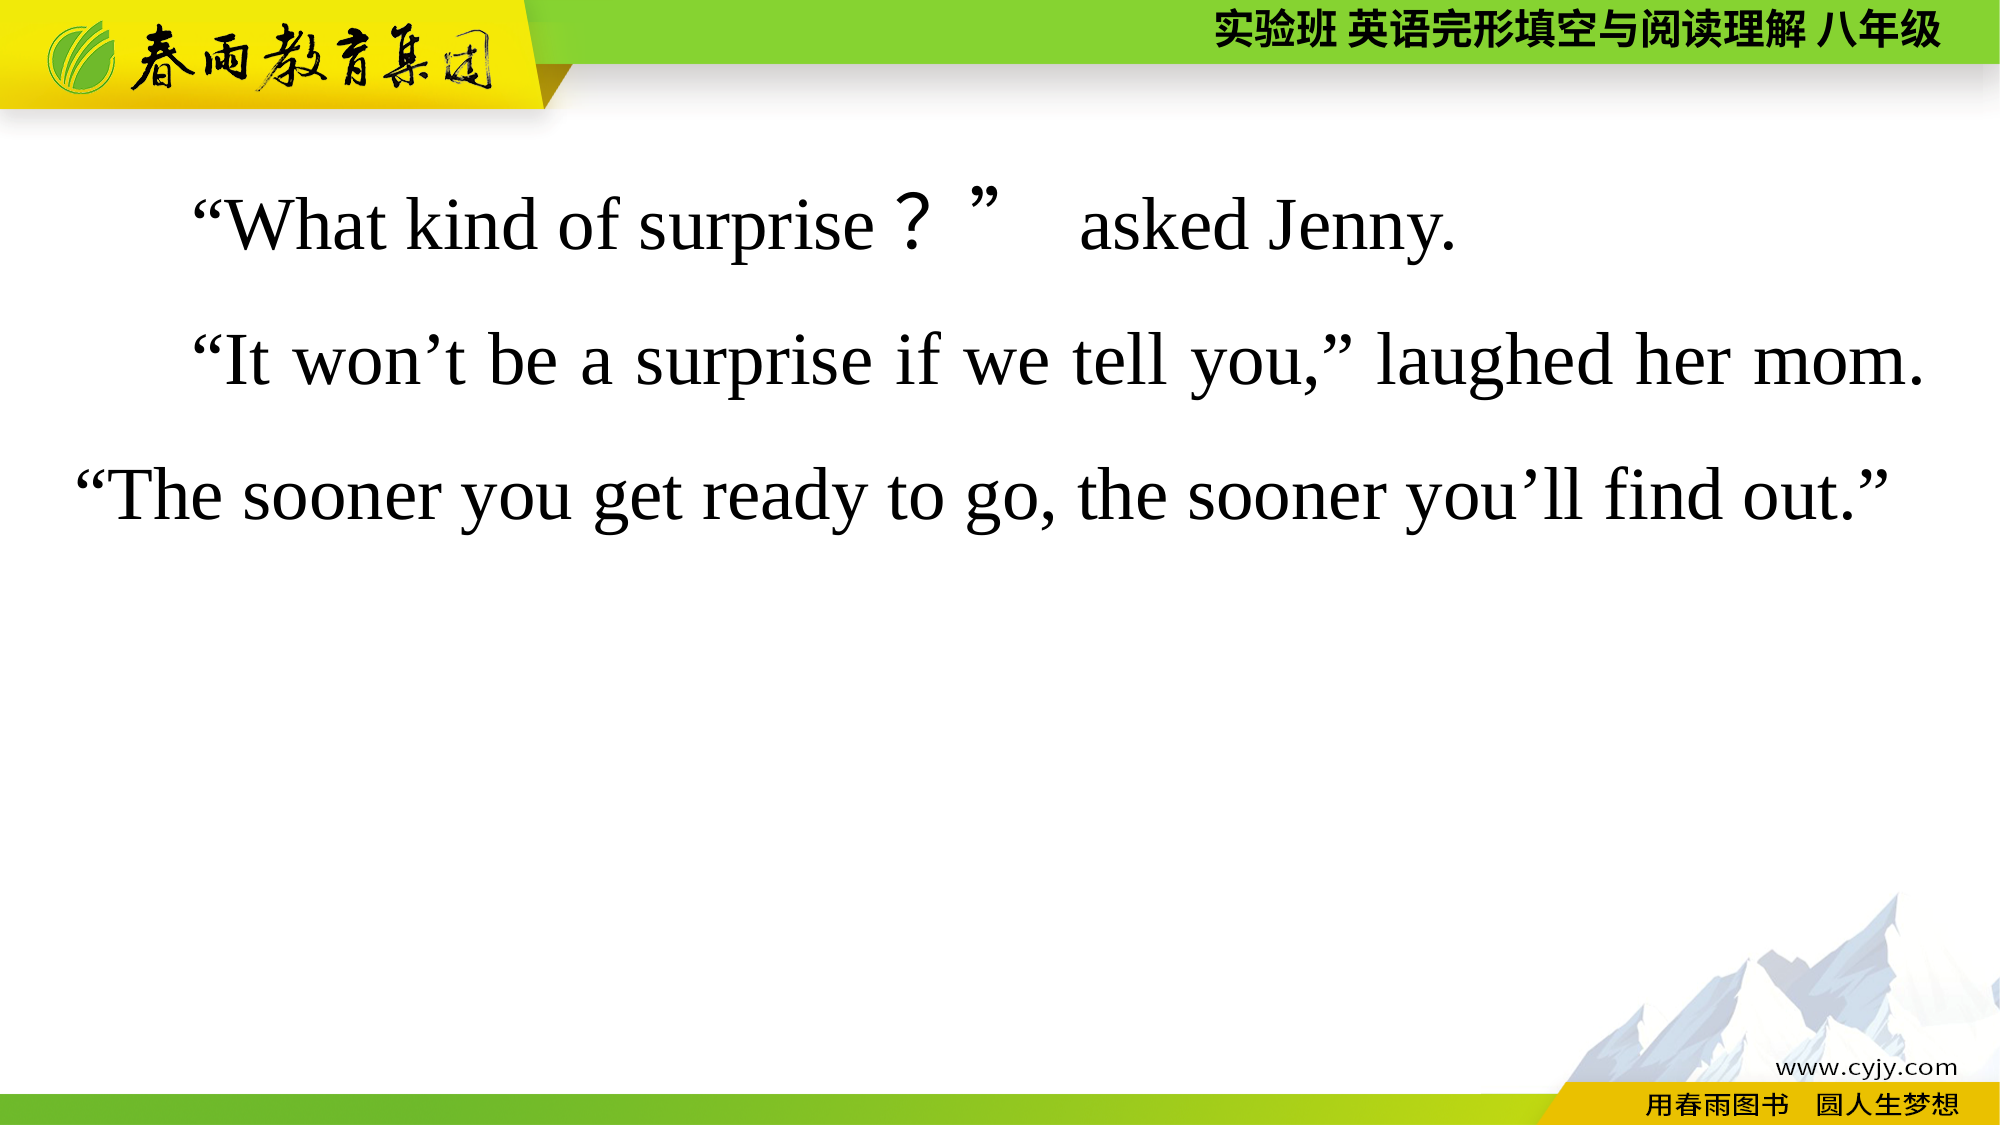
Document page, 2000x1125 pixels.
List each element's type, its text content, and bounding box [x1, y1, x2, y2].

list “What kind of surprise？” asked Jenny. “It won’t be a surprise if we tell you,” laughed her mom. “The sooner you get ready to go, the sooner you’ll find out.” [59, 122, 1944, 531]
picture [0, 0, 2000, 1125]
